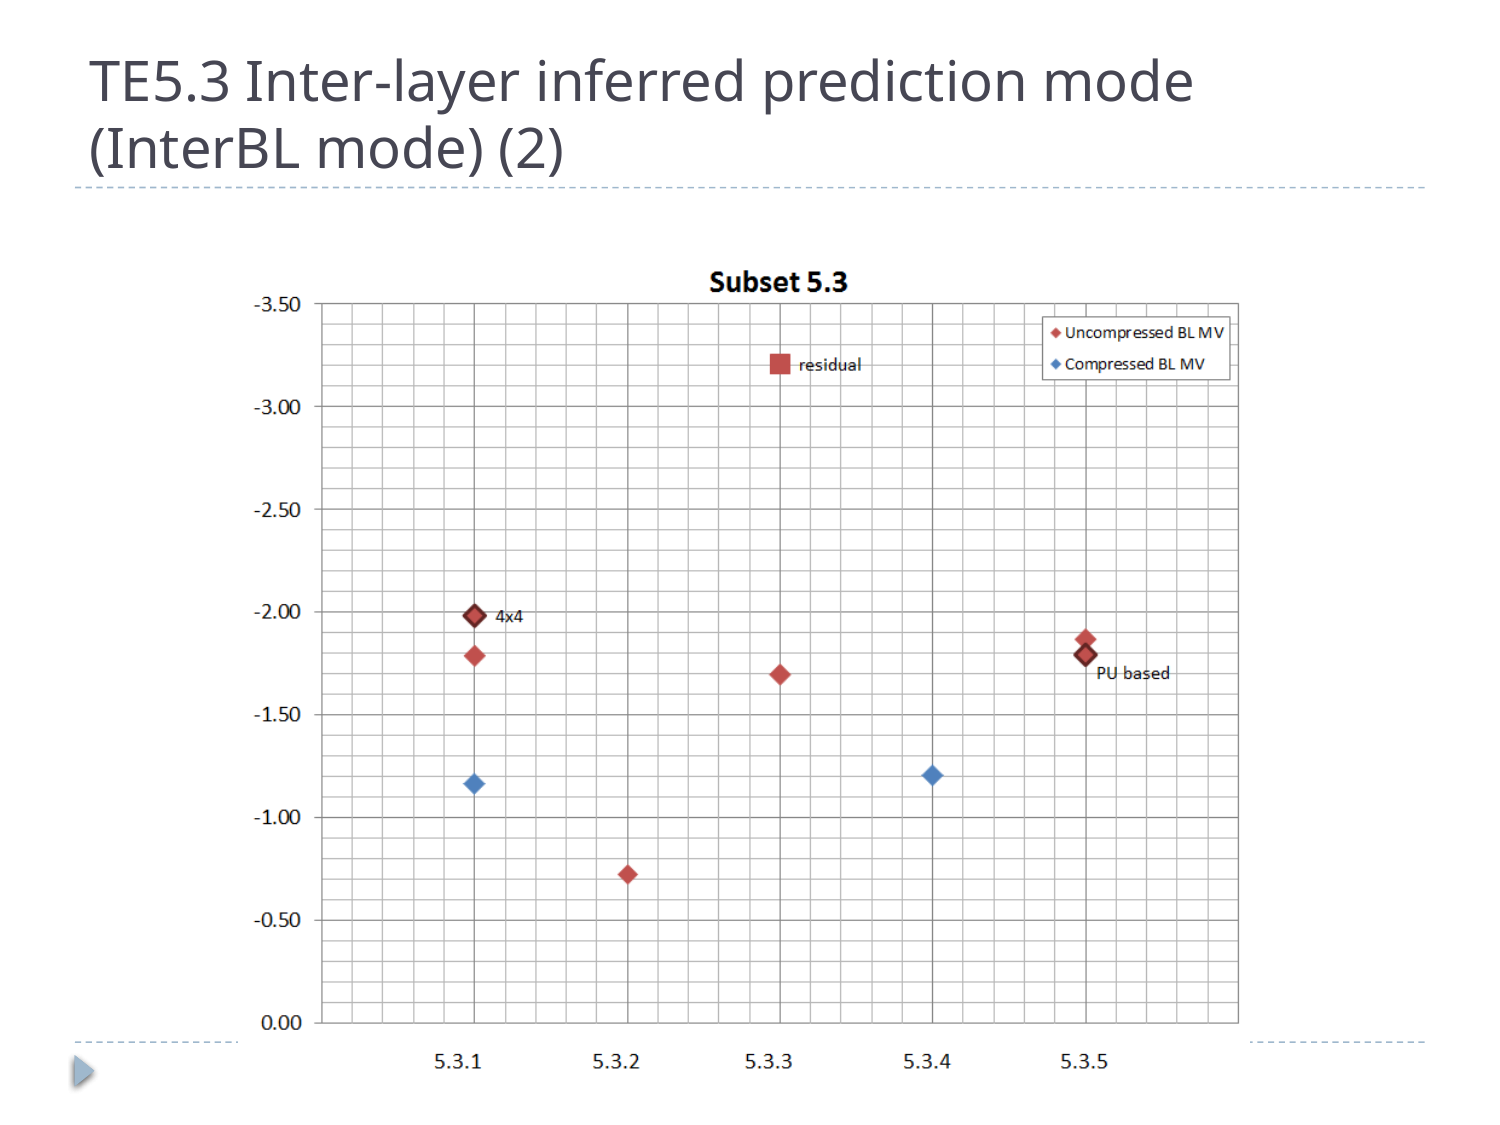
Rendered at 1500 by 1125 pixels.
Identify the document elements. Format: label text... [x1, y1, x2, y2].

title TE5.3 Inter-layer inferred prediction mode (InterBL mode) (2) [75, 37, 1425, 188]
picture [238, 245, 1251, 1101]
